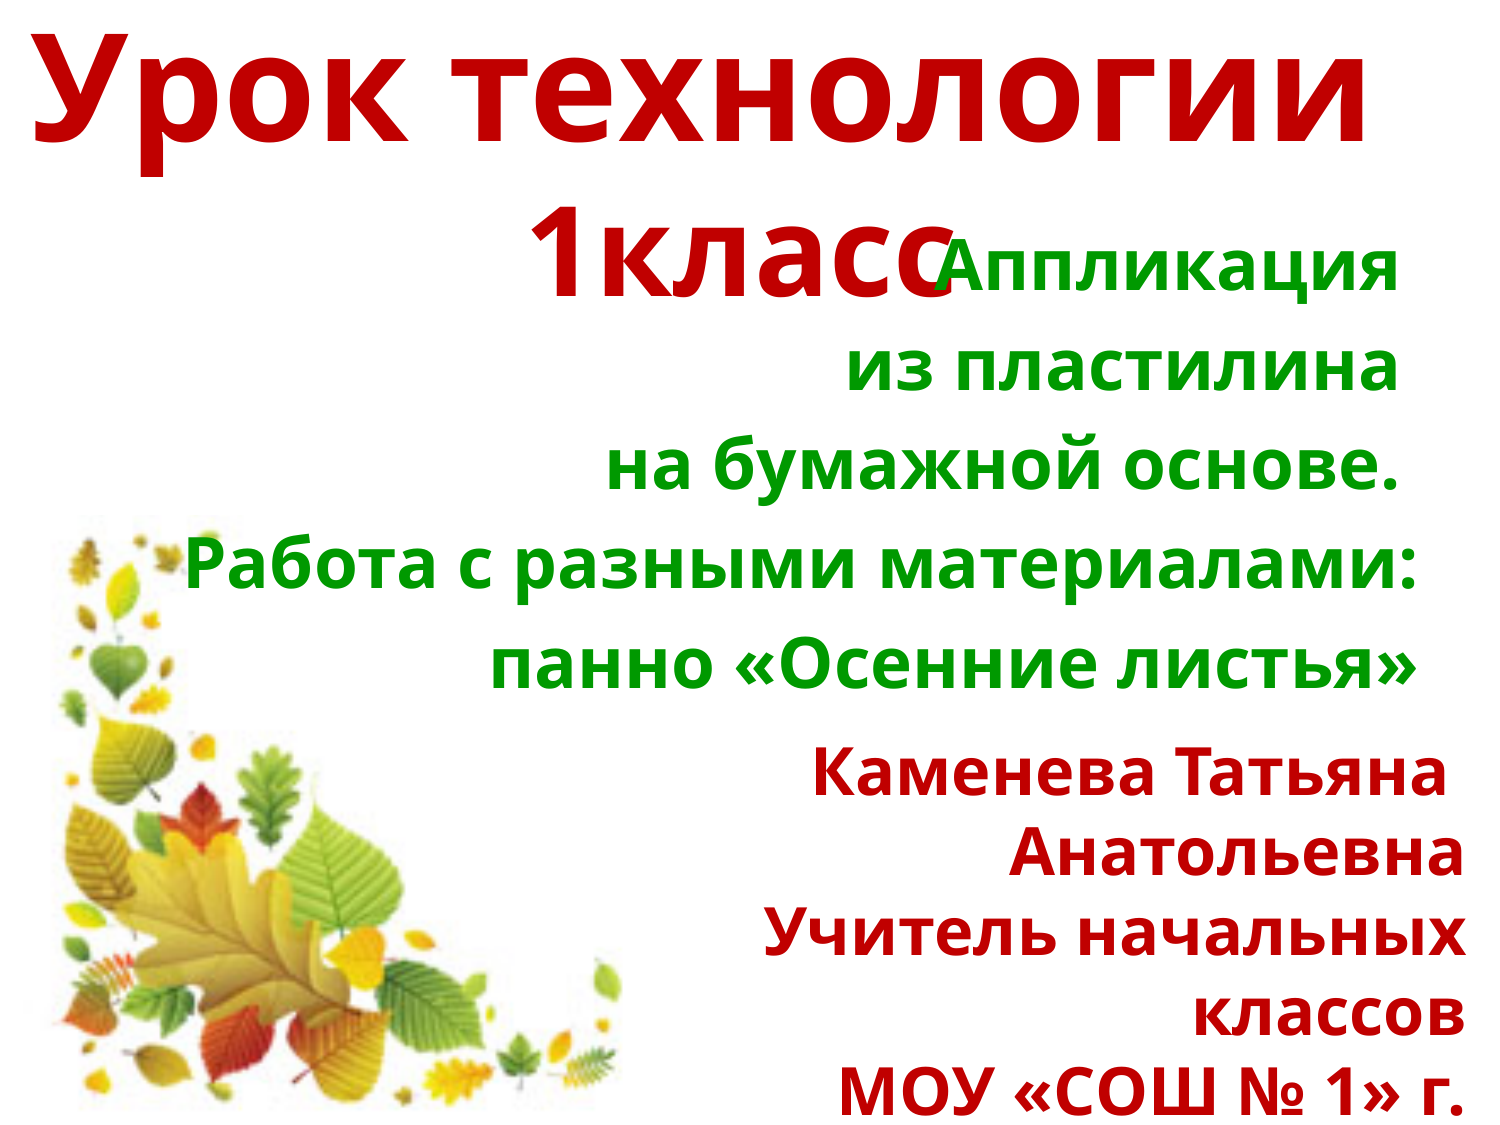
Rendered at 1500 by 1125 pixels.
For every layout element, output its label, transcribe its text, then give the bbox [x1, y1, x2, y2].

picture [0, 514, 677, 1125]
list Аппликация из пластилина на бумажной основе. Работа с разными материалами: панно «Осенние листья» [159, 212, 1436, 857]
text_box Каменева Татьяна Анатольевна Учитель начальных классов МОУ «СОШ № 1» г. Валуйки [682, 857, 1483, 1080]
title Урок технологии 1класс [0, 45, 1483, 268]
